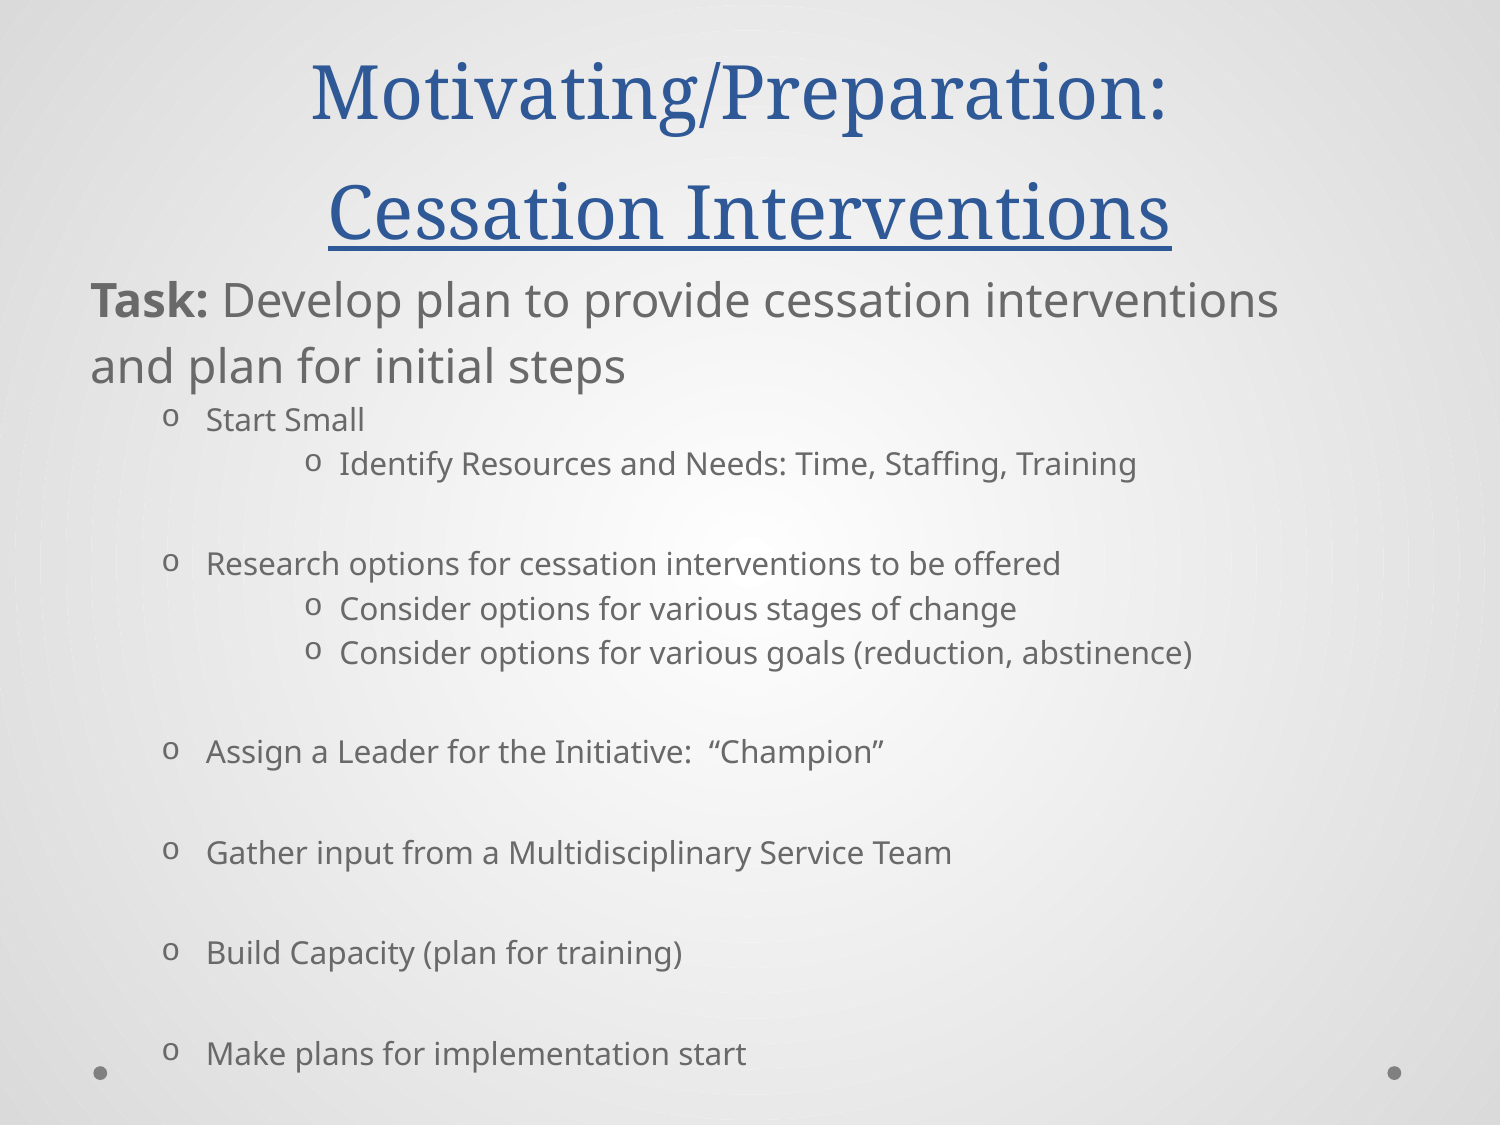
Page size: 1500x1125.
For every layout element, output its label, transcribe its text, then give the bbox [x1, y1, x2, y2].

title Motivating/Preparation: Cessation Interventions [75, 0, 1425, 262]
list Task: Develop plan to provide cessation interventions and plan for initial steps Start Small Identify Resources and Needs: Time, Staffing, Training Research options for cessation interventions to be offered Consider options for various stages of change Consider options for various goals (reduction, abstinence) Assign a Leader for the Initiative: “Champion” Gather input from a Multidisciplinary Service Team Build Capacity (plan for training) Make plans for implementation start [75, 262, 1450, 1088]
